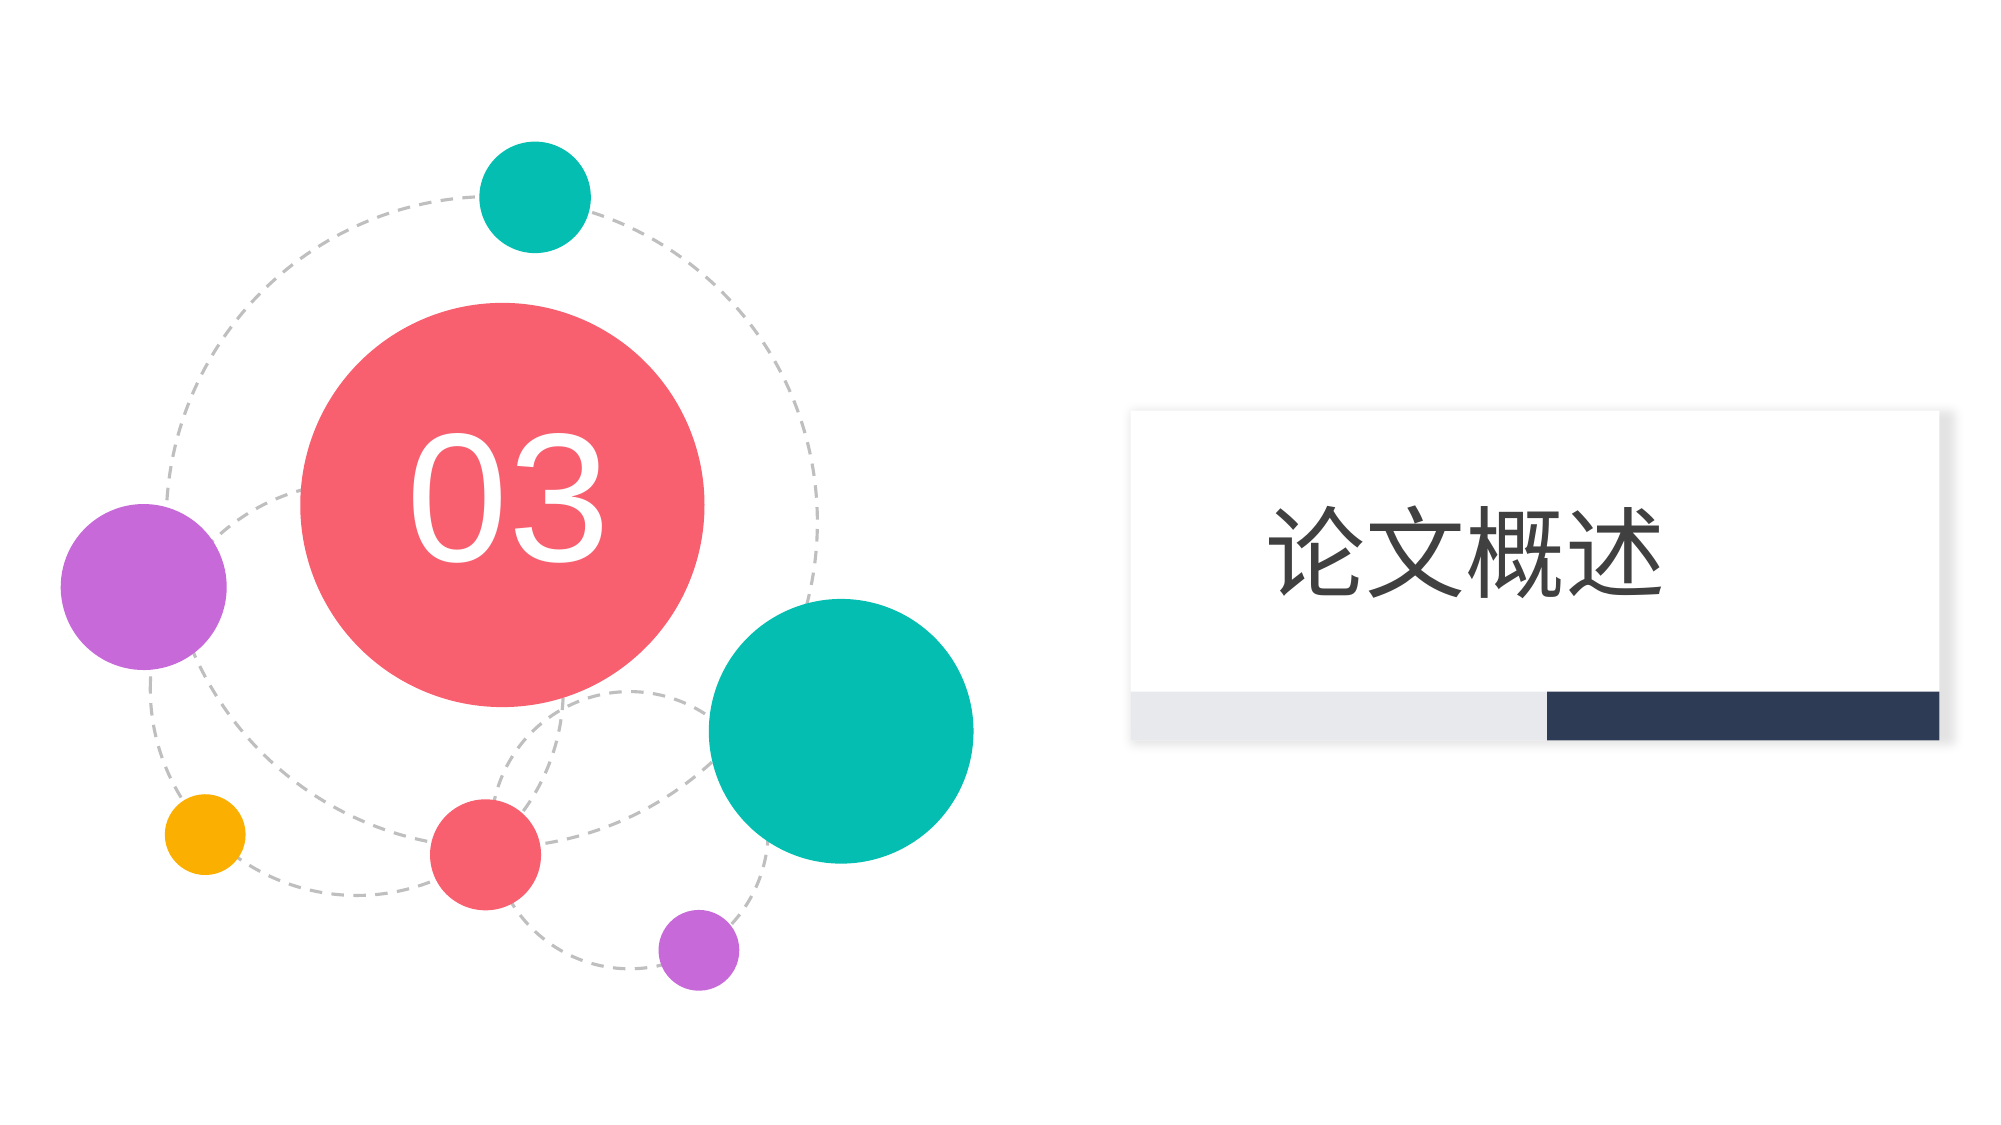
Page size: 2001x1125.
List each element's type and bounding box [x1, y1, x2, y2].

text_box [150, 196, 818, 969]
text_box [60, 504, 150, 671]
text_box [479, 141, 591, 196]
text_box [818, 598, 974, 864]
text_box [1130, 410, 1940, 741]
text_box [663, 969, 735, 991]
